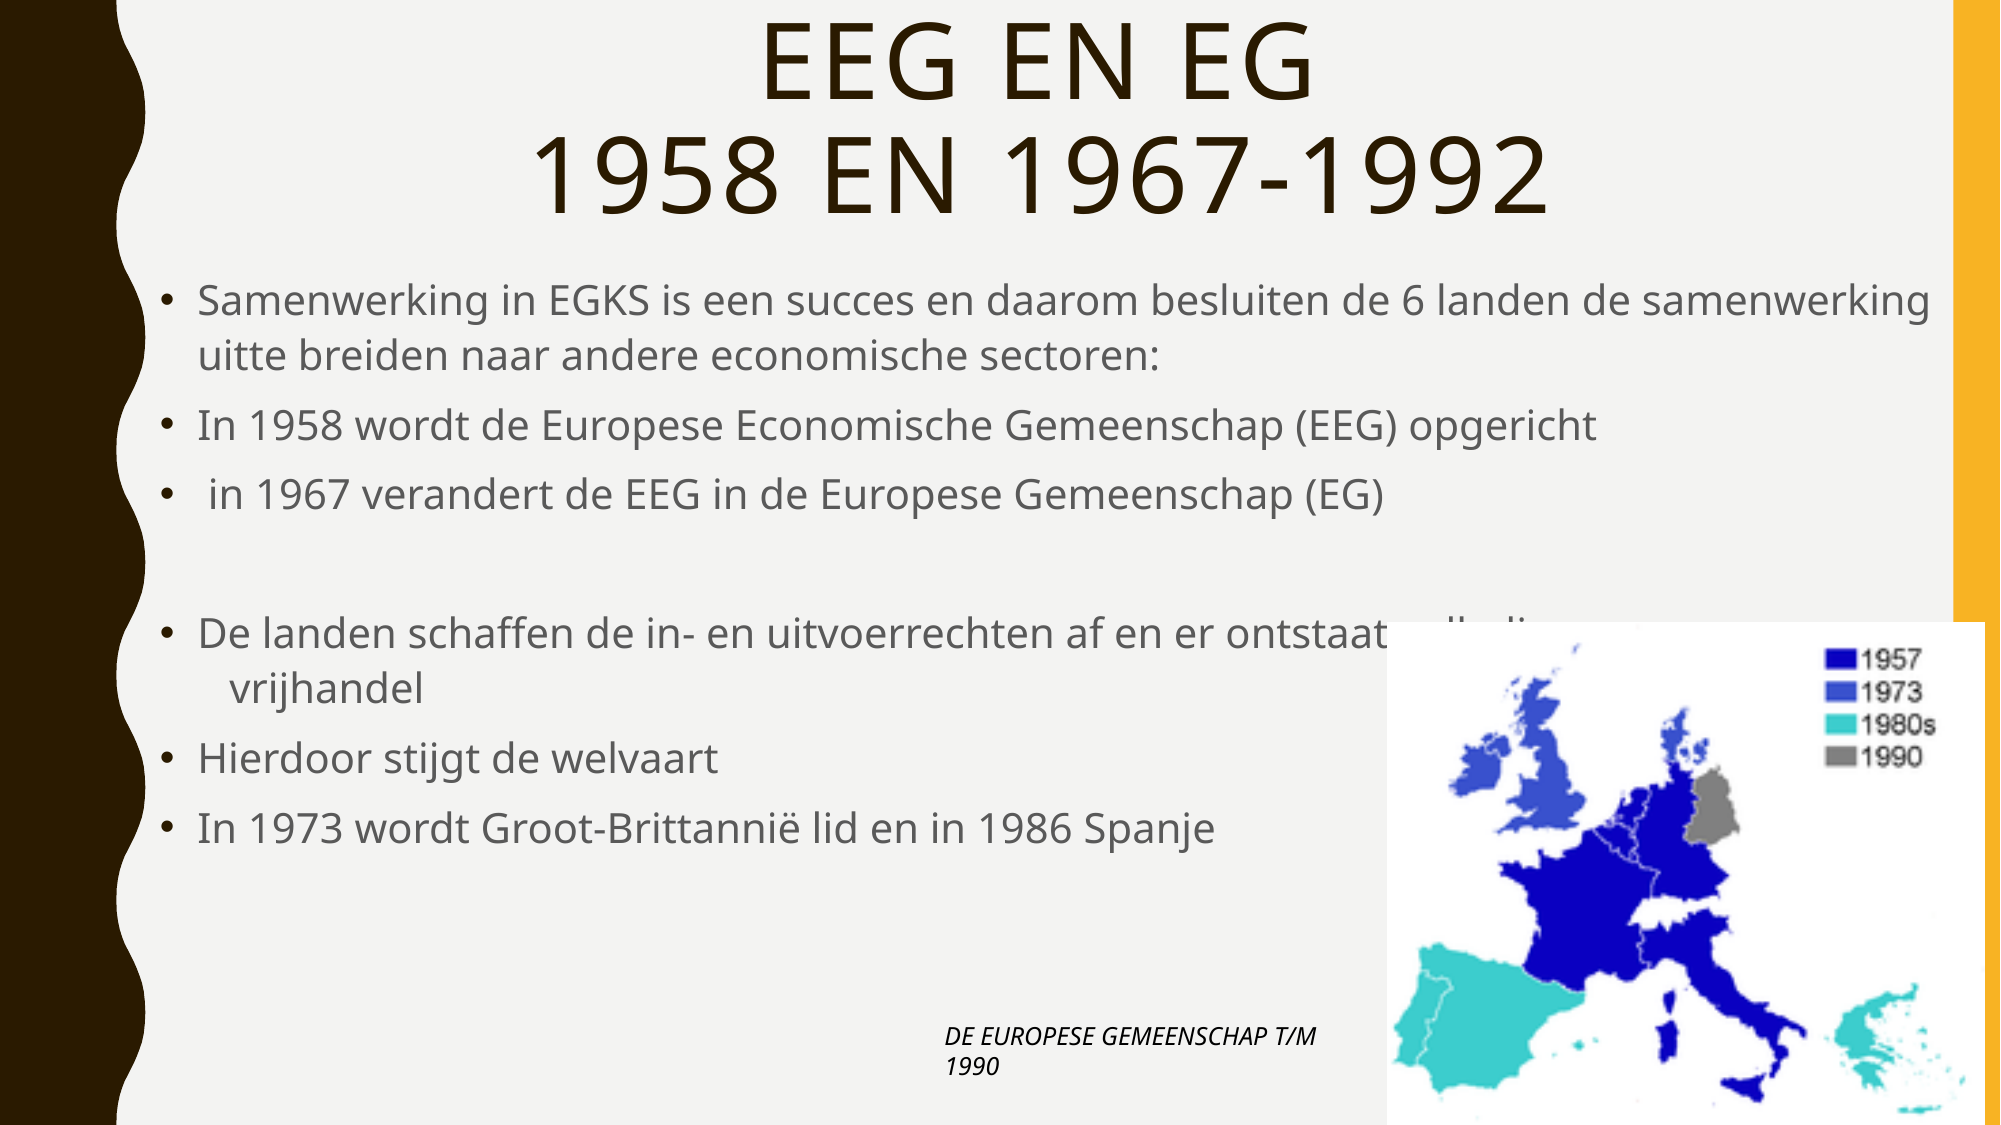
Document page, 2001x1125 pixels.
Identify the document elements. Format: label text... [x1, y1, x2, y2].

picture [1386, 622, 1985, 1125]
list Samenwerking in EGKS is een succes en daarom besluiten de 6 landen de samenwerking uitte breiden naar andere economische sectoren: In 1958 wordt de Europese Economische Gemeenschap (EEG) opgericht in 1967 verandert de EEG in de Europese Gemeenschap (EG) De landen schaffen de in- en uitvoerrechten af en er ontstaat volledige vrijhandel Hierdoor stijgt de welvaart In 1973 wordt Groot-Brittannië lid en in 1986 Spanje [144, 261, 1952, 1125]
text_box DE EUROPESE GEMEENSCHAP T/M 1990 [929, 1013, 1373, 1088]
title EEG en EG 1958 en 1967-1992 [205, 0, 1875, 261]
